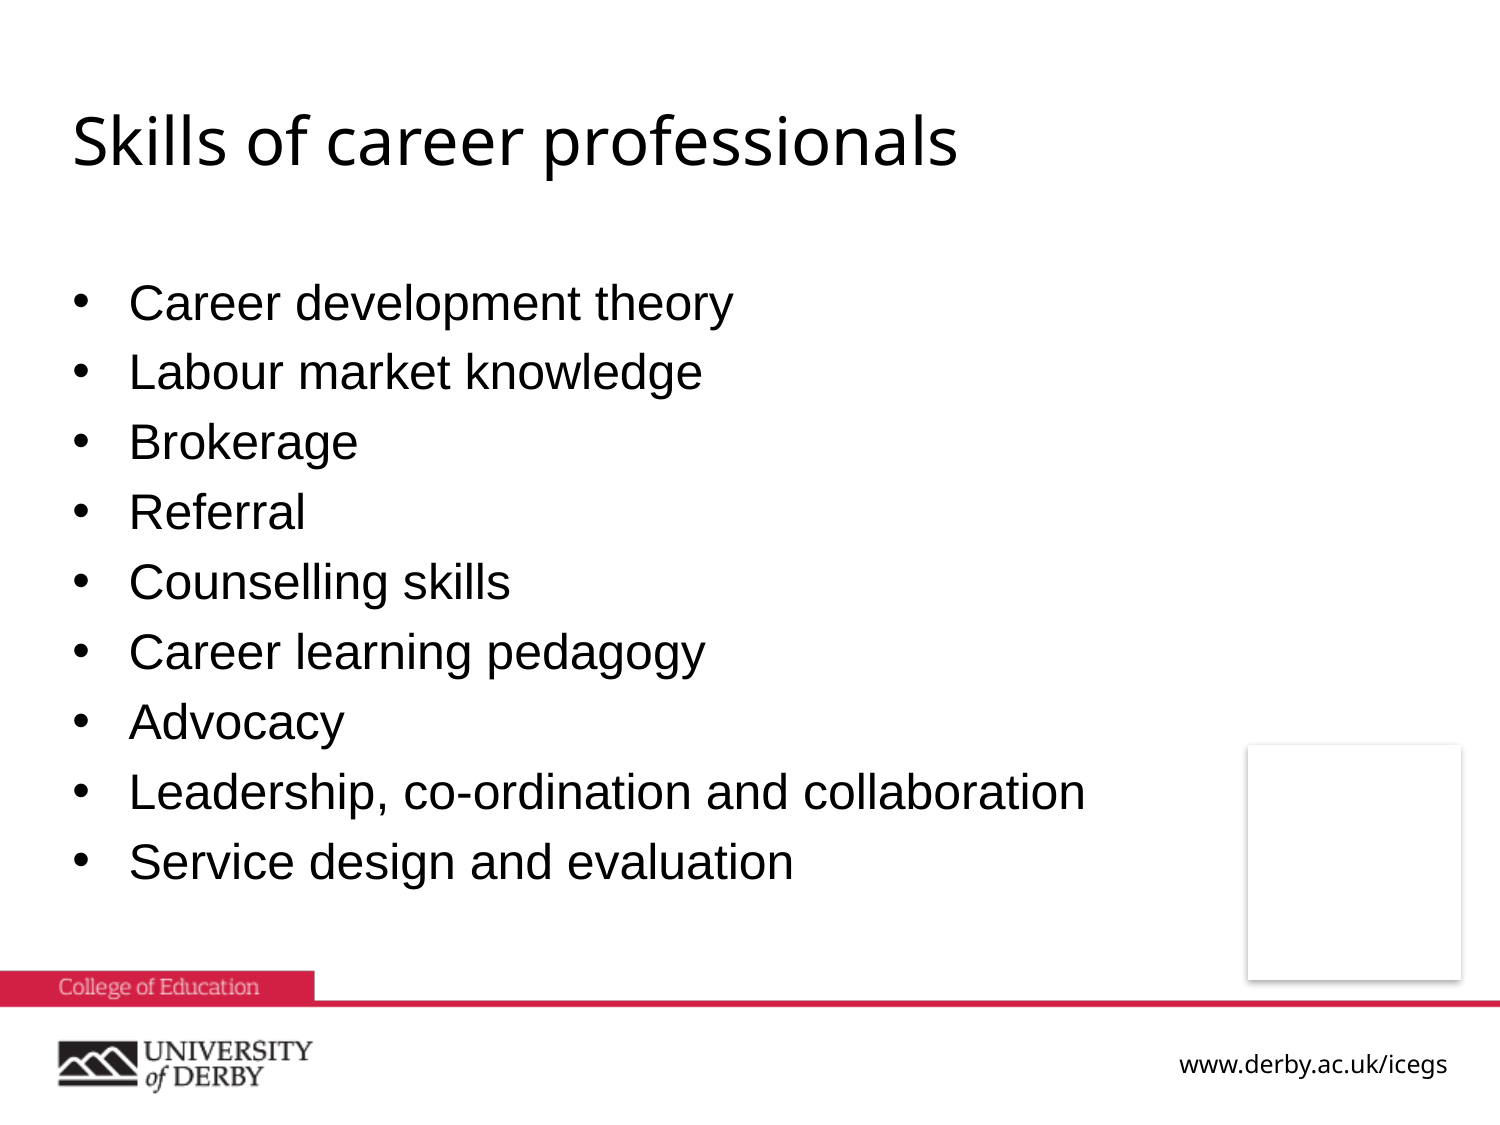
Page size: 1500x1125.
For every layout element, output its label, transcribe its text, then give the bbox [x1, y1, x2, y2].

list Career development theory Labour market knowledge Brokerage Referral Counselling skills Career learning pedagogy Advocacy Leadership, co-ordination and collaboration Service design and evaluation [57, 262, 1425, 934]
title Skills of career professionals [57, 45, 1425, 233]
